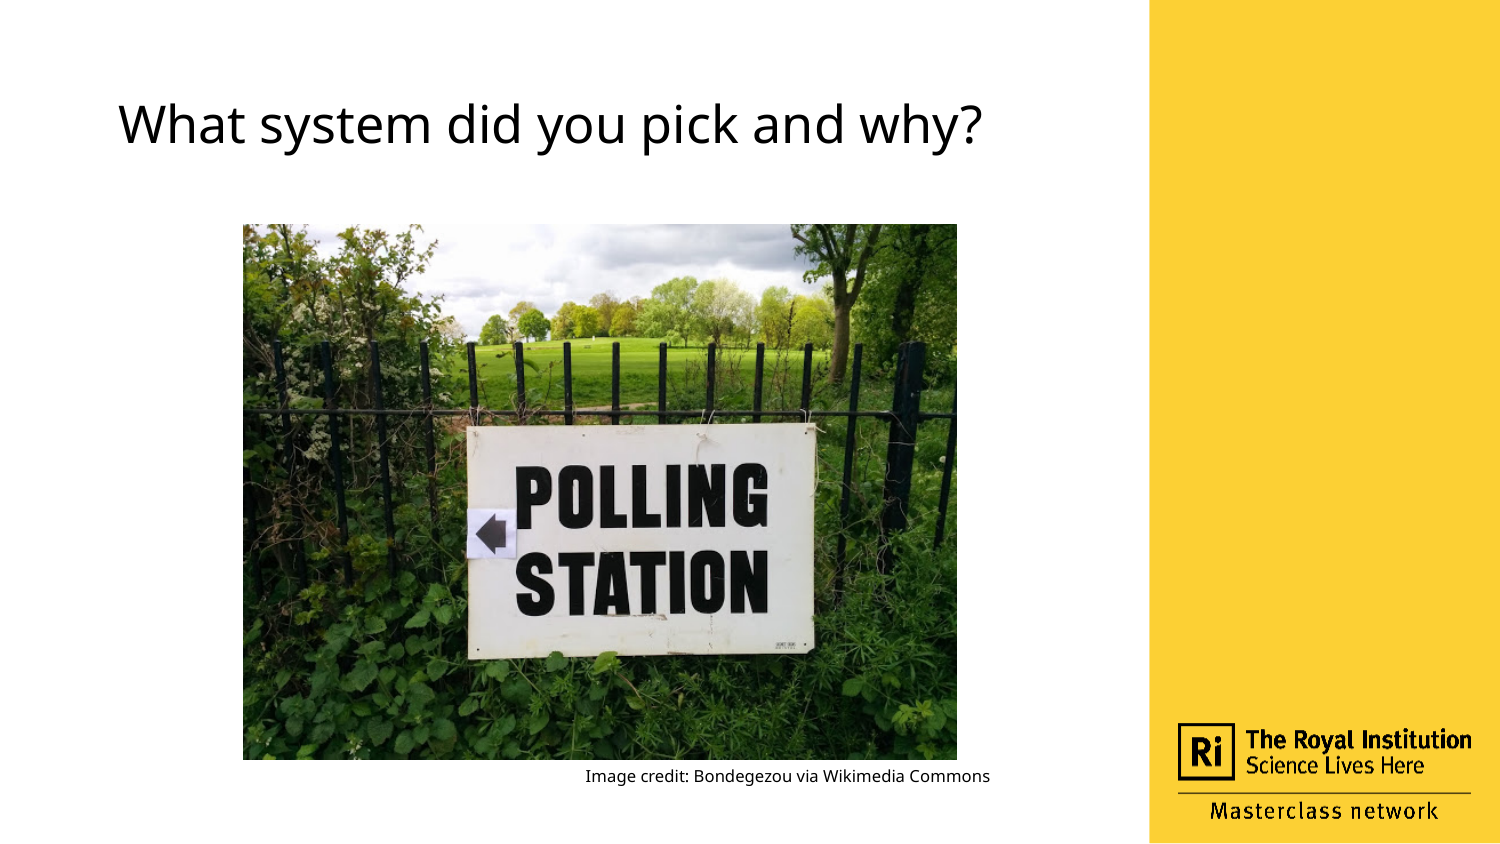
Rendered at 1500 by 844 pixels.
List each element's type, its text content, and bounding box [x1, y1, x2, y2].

title What system did you pick and why? [103, 44, 1097, 208]
text_box Image credit: Bondegezou via Wikimedia Commons [570, 758, 1321, 794]
picture [1149, 702, 1500, 844]
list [243, 224, 957, 760]
